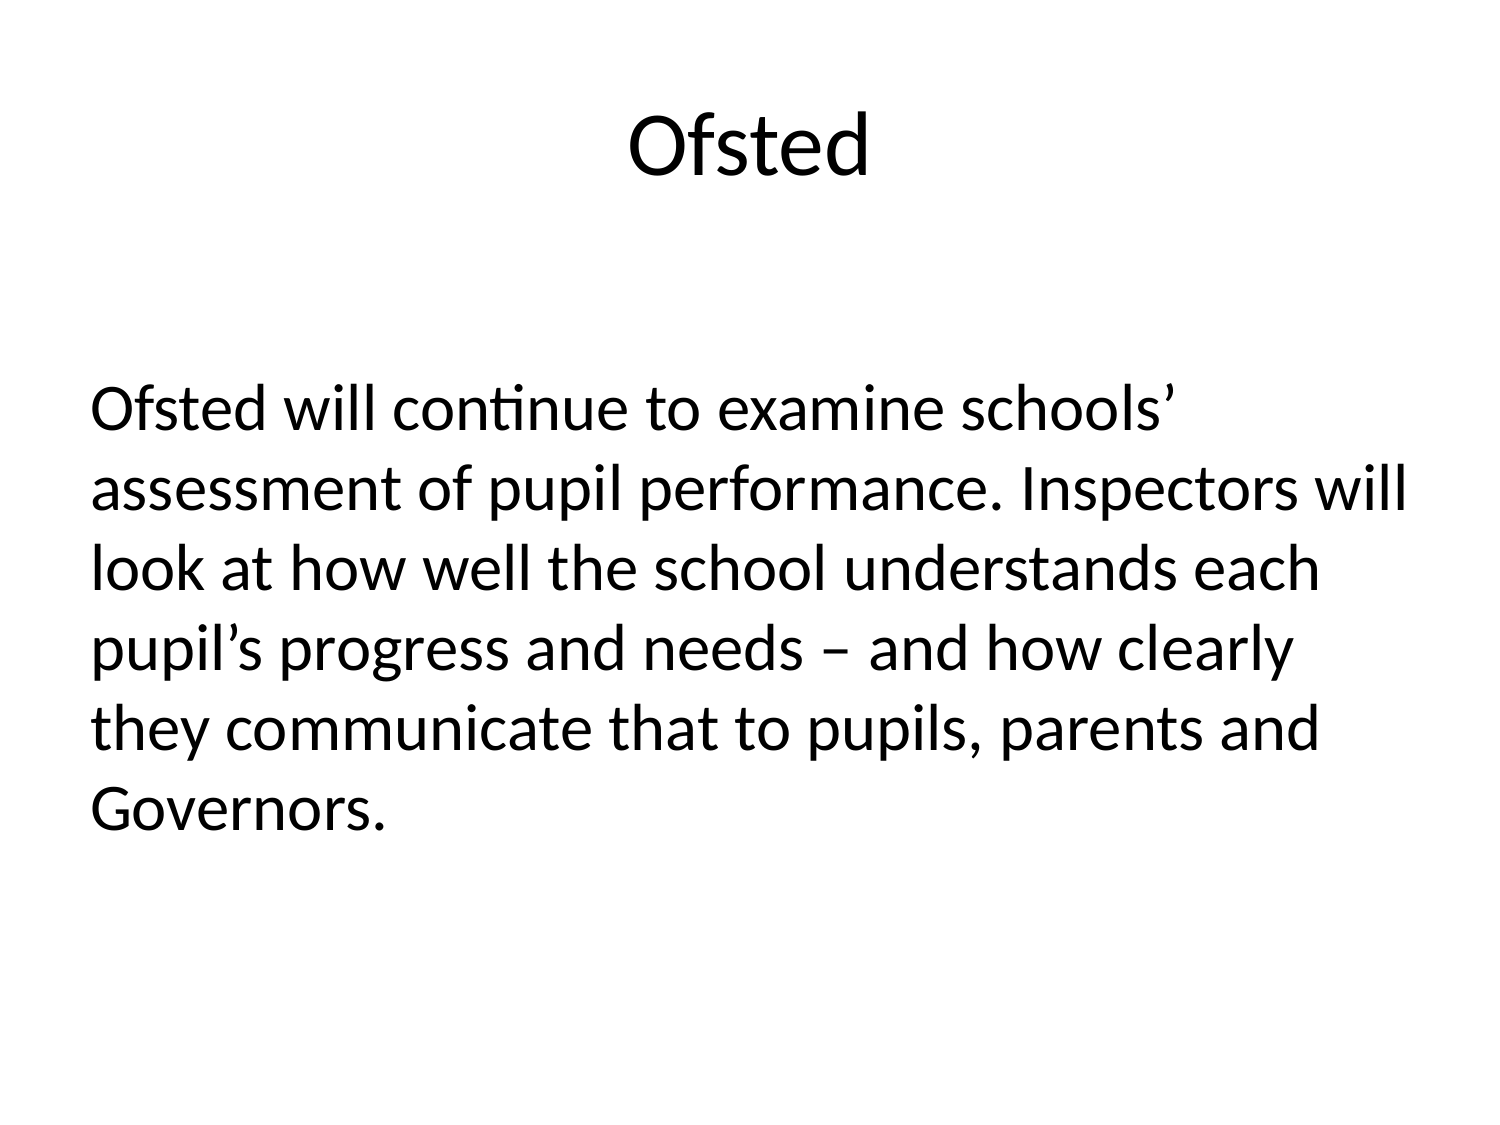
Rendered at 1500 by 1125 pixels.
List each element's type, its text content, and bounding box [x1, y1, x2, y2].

title Ofsted [75, 45, 1425, 233]
list Ofsted will continue to examine schools’ assessment of pupil performance. Inspectors will look at how well the school understands each pupil’s progress and needs – and how clearly they communicate that to pupils, parents and Governors. [75, 262, 1425, 1005]
